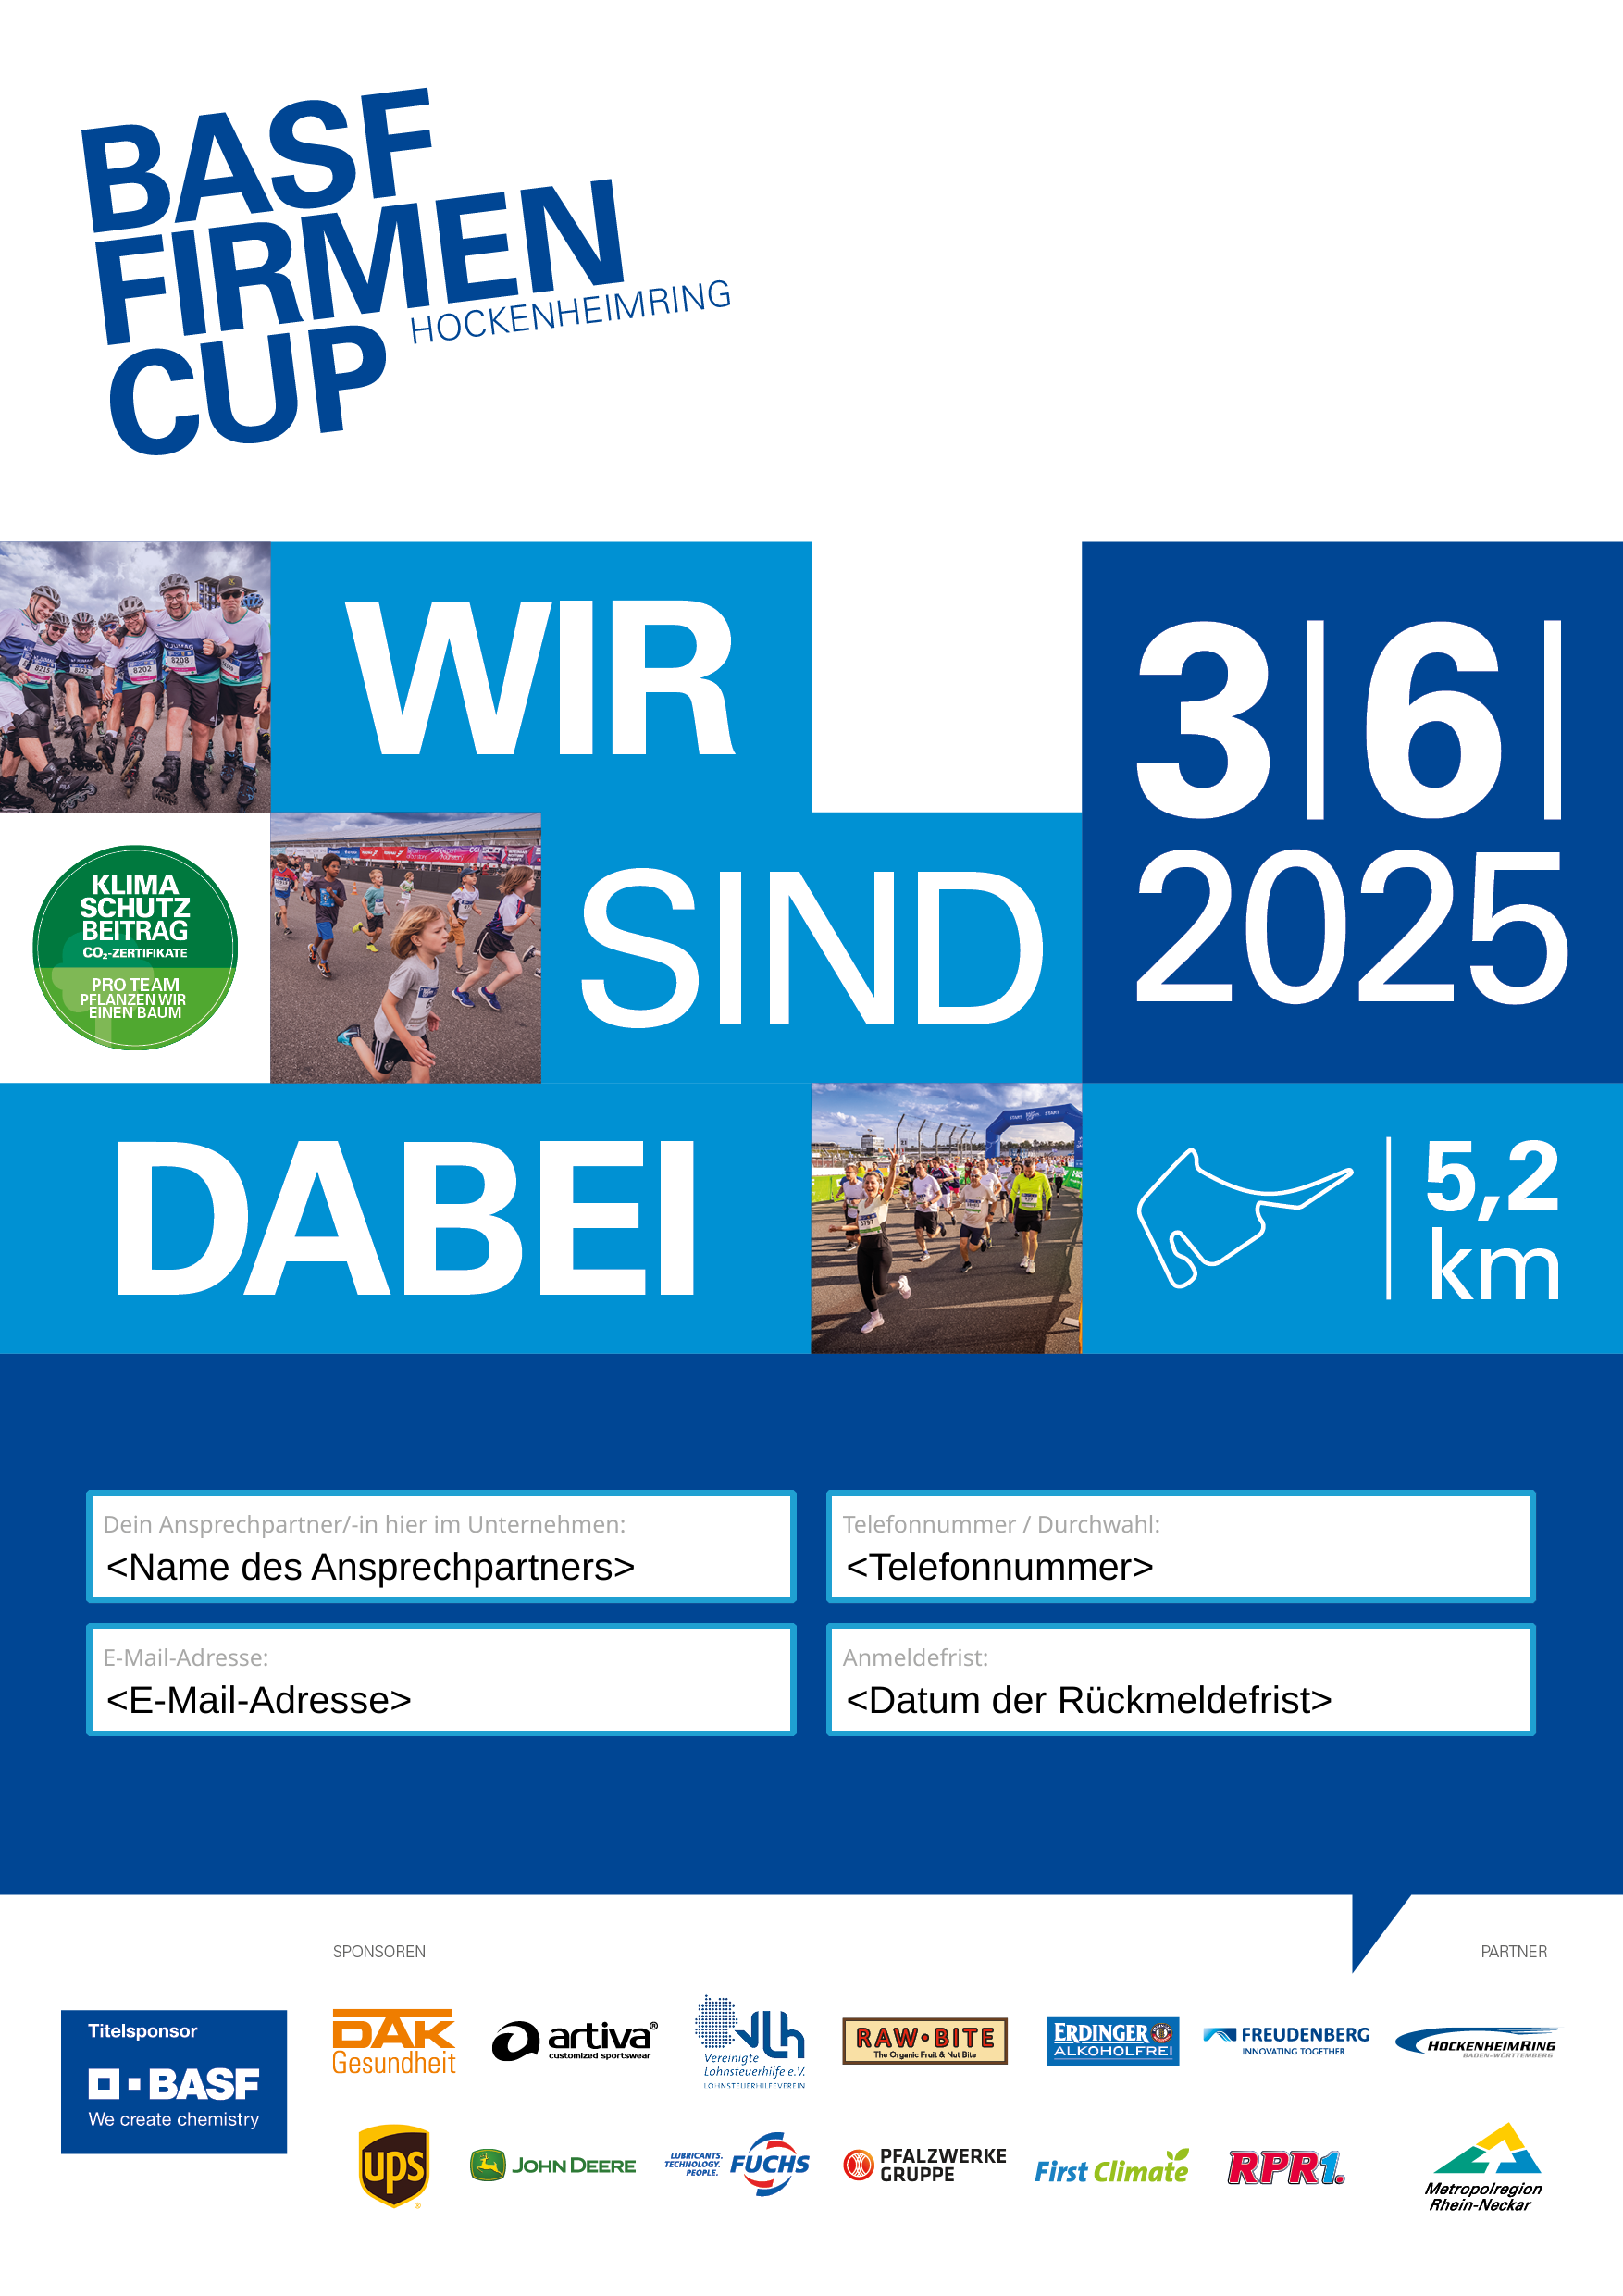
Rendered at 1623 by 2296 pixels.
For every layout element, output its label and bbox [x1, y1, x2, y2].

picture [346, 602, 551, 753]
text_box [828, 1488, 1534, 1609]
picture [561, 602, 592, 753]
picture [1433, 1228, 1471, 1298]
picture [1137, 1148, 1353, 1288]
picture [1428, 1142, 1475, 1210]
text_box [89, 1488, 794, 1609]
picture [405, 1143, 522, 1294]
picture [919, 873, 1042, 1024]
picture [721, 873, 740, 1024]
picture [119, 1142, 247, 1294]
text_box [89, 1621, 794, 1743]
picture [662, 1142, 693, 1294]
picture [244, 1142, 390, 1294]
picture [582, 869, 698, 1027]
picture [613, 601, 734, 753]
picture [0, 1084, 1623, 2296]
picture [541, 1142, 645, 1294]
picture [1481, 1249, 1557, 1298]
picture [1387, 1137, 1391, 1299]
text_box [828, 1621, 1534, 1743]
picture [771, 873, 893, 1024]
picture [0, 0, 1623, 1083]
picture [1479, 1197, 1498, 1220]
picture [1509, 1141, 1557, 1210]
